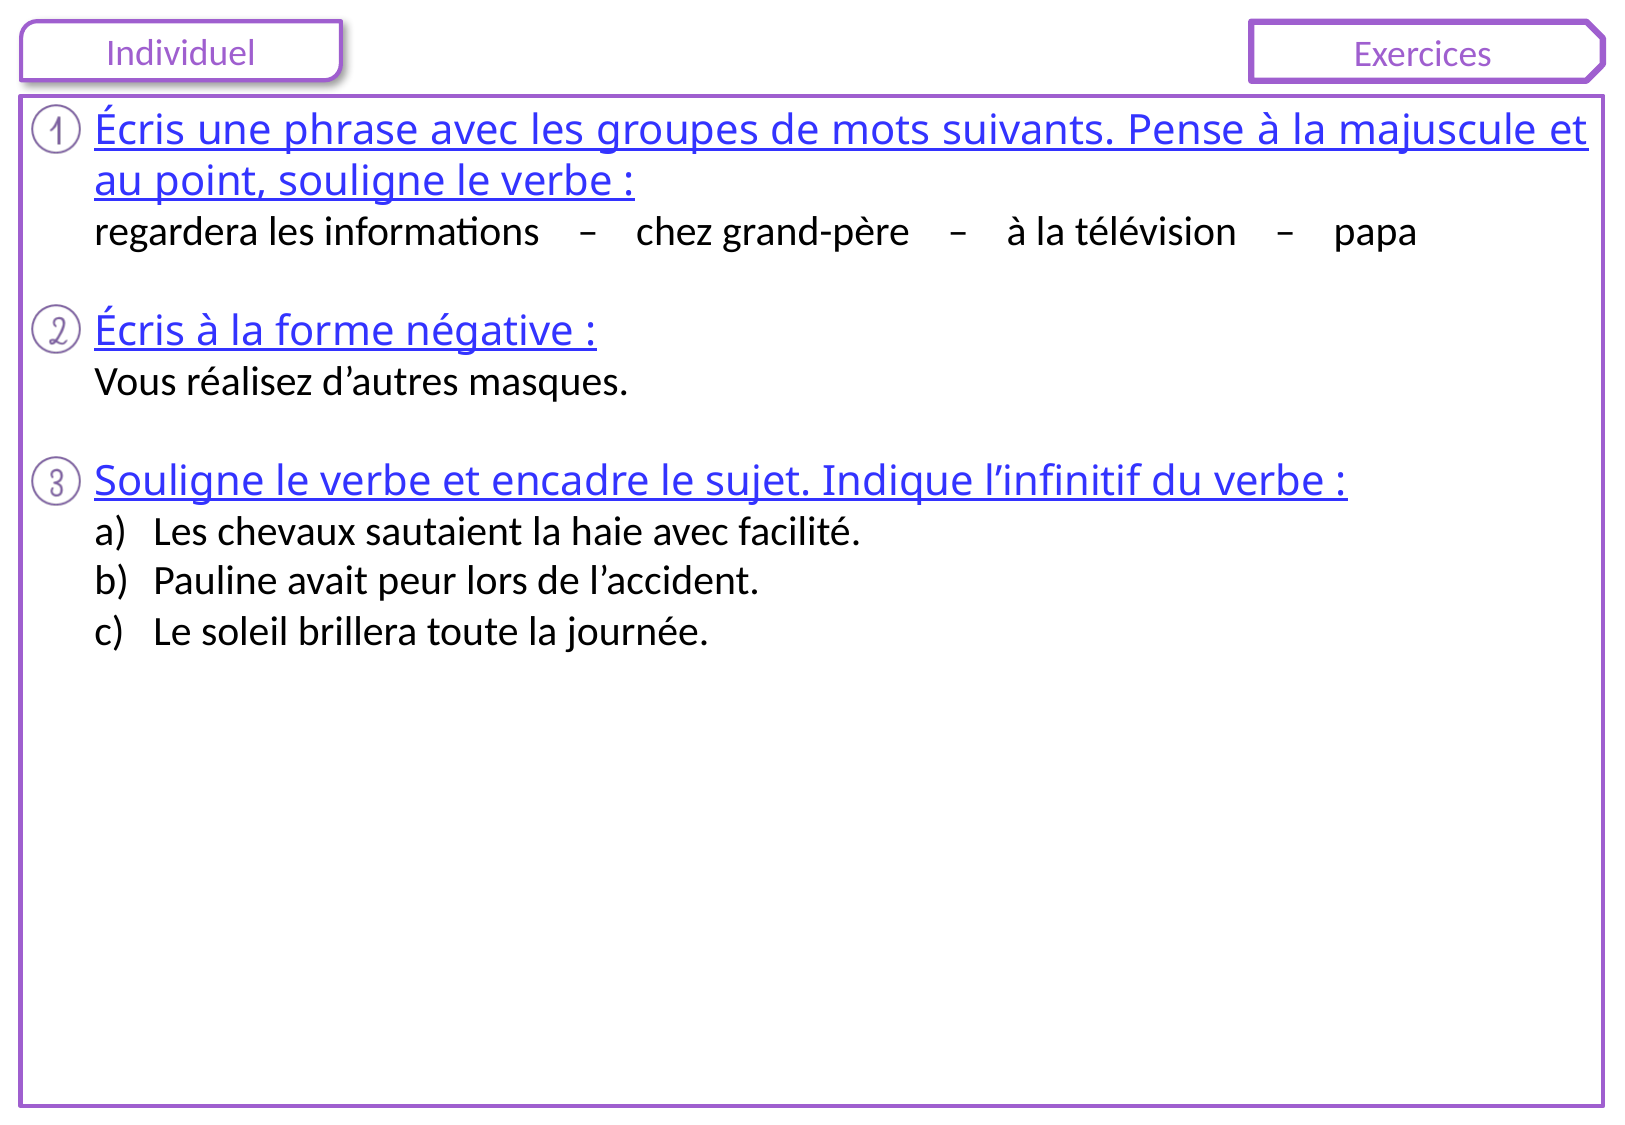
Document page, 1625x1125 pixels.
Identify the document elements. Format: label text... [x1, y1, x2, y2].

picture [20, 95, 98, 193]
list Écris une phrase avec les groupes de mots suivants. Pense à la majuscule et au point, souligne le verbe : regardera les informations – chez grand-père – à la télévision – papa Écris à la forme négative : Vous réalisez d’autres masques. Souligne le verbe et encadre le sujet. Indique l’infinitif du verbe : Les chevaux sautaient la haie avec facilité. Pauline avait peur lors de l’accident. Le soleil brillera toute la journée. [18, 94, 1605, 1108]
picture [20, 295, 98, 392]
picture [20, 447, 98, 545]
